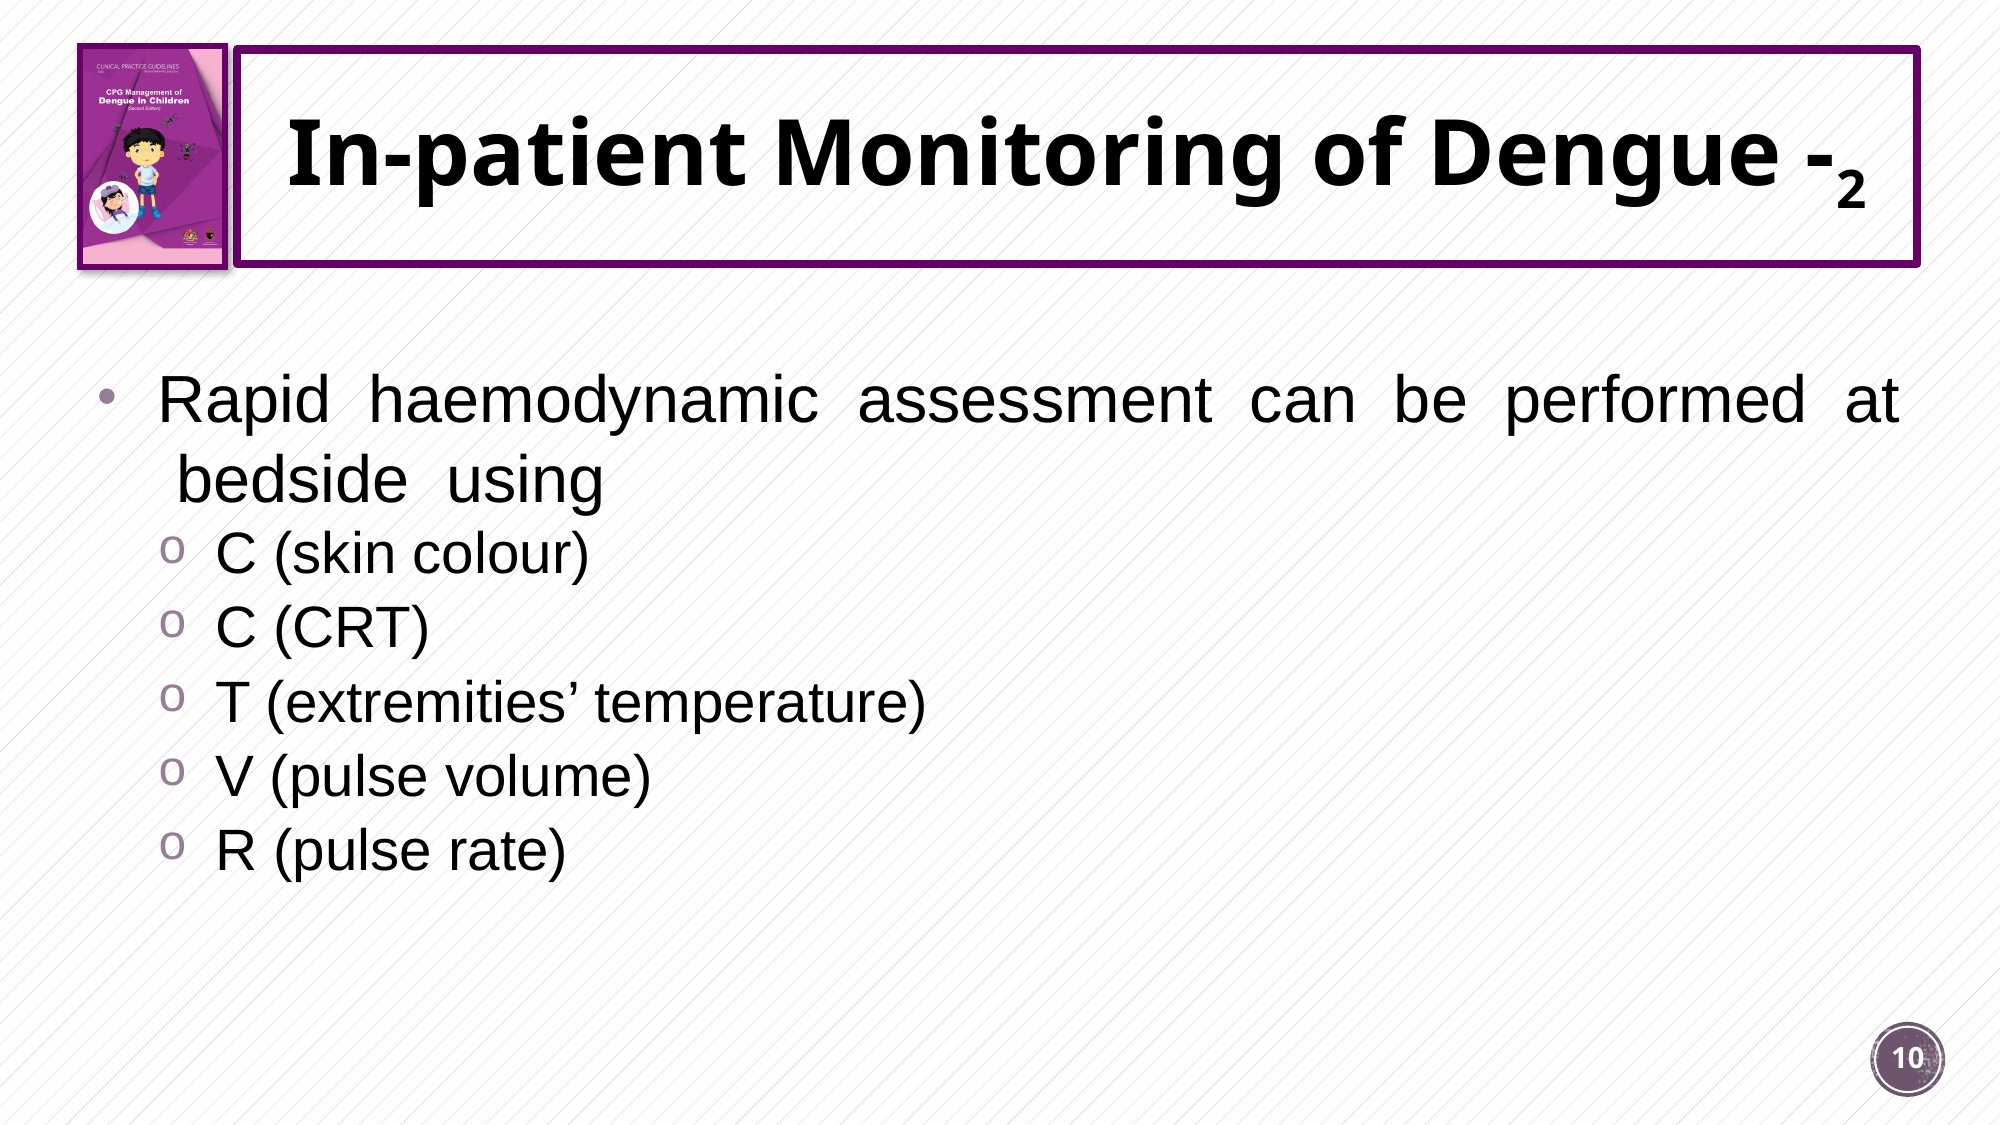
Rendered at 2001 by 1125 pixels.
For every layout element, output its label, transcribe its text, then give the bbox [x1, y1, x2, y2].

text_box In-patient Monitoring of Dengue -2 [237, 49, 1918, 264]
slide_number 10 [1855, 1028, 1961, 1089]
list Rapid haemodynamic assessment can be performed at bedside using C (skin colour) C (CRT) T (extremities’ temperature) V (pulse volume) R (pulse rate) [82, 348, 1918, 1013]
picture [83, 49, 222, 264]
